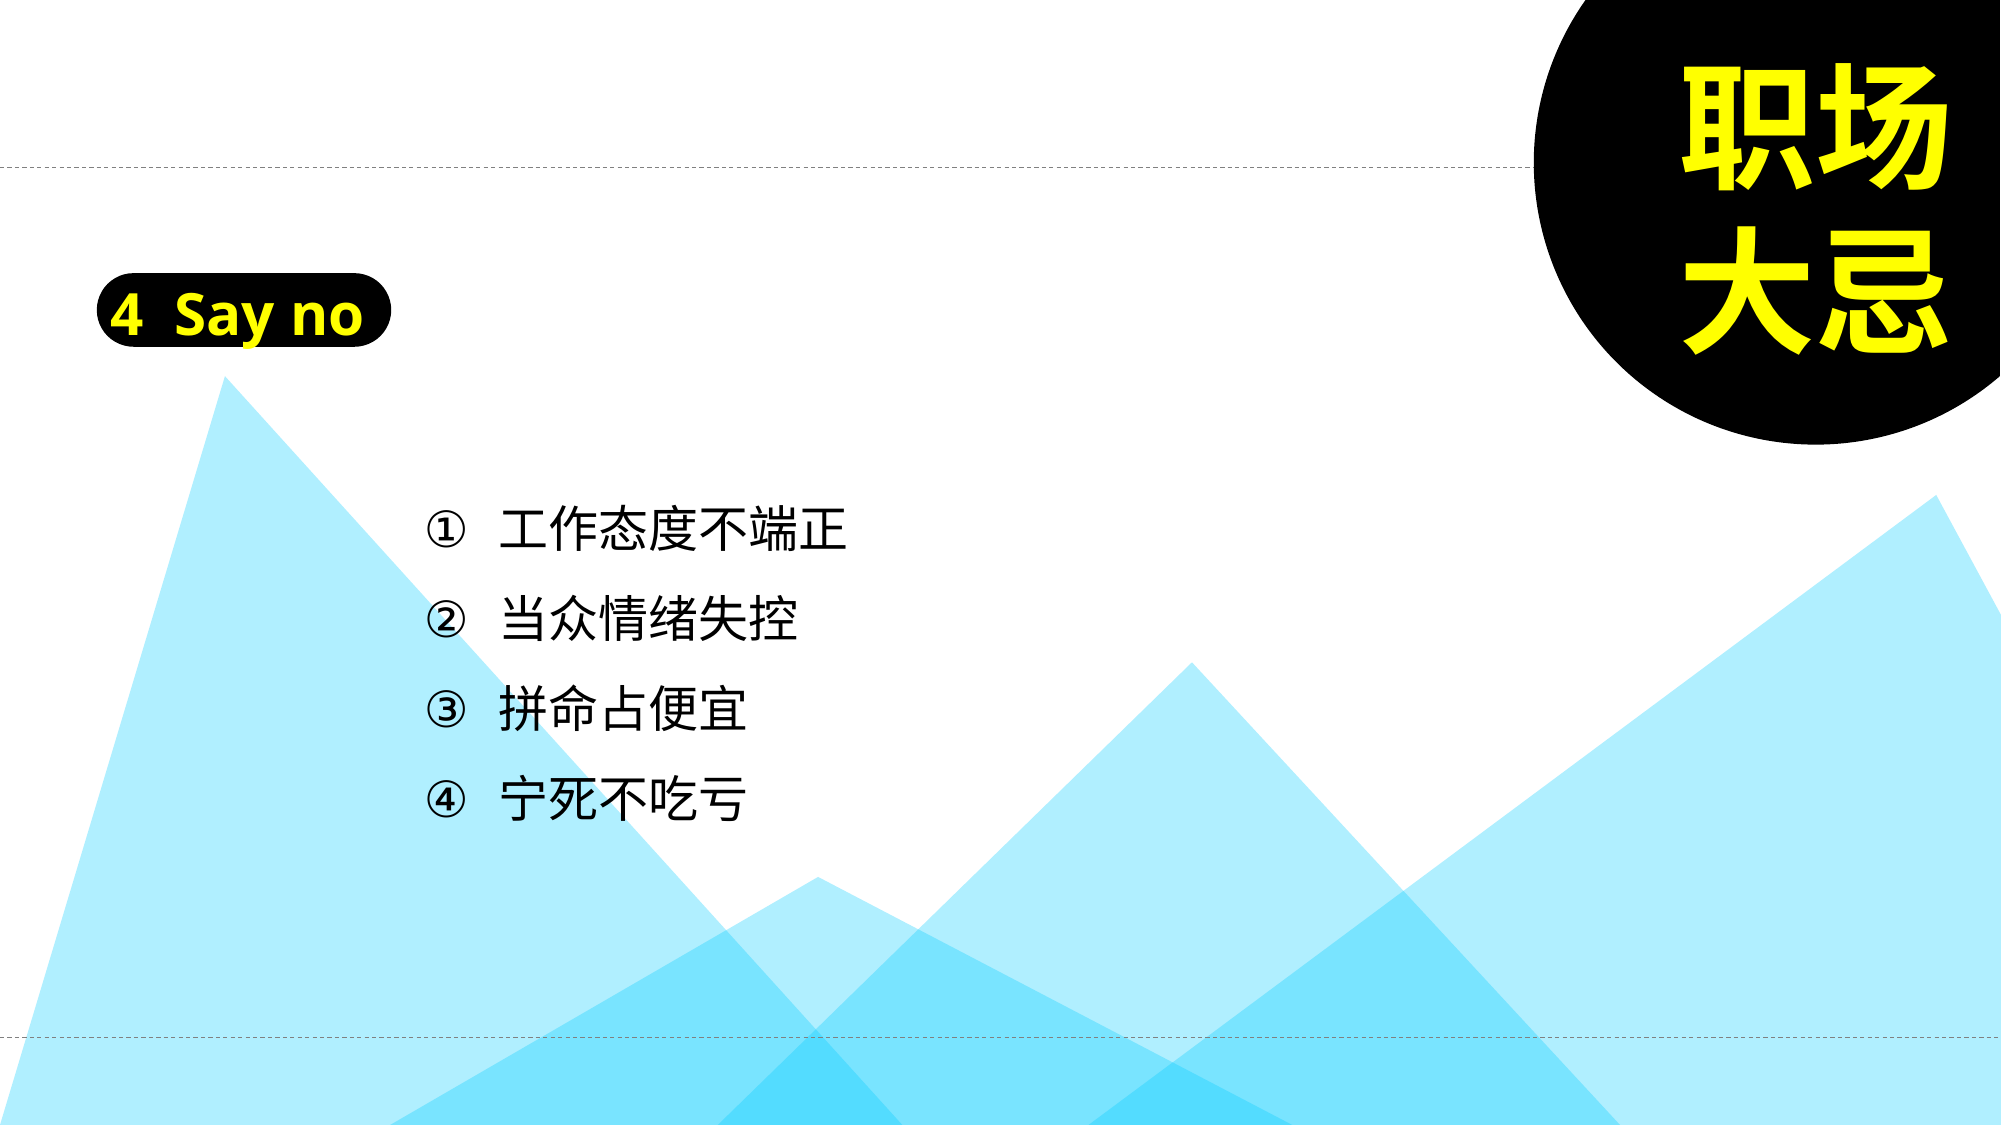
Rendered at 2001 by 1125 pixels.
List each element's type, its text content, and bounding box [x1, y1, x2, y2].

text_box [1532, 0, 2000, 446]
text_box 职场 大忌 [1663, 34, 1969, 379]
text_box 4 Say no [96, 256, 410, 355]
text_box 工作态度不端正 当众情绪失控 拼命占便宜 宁死不吃亏 [409, 460, 882, 836]
